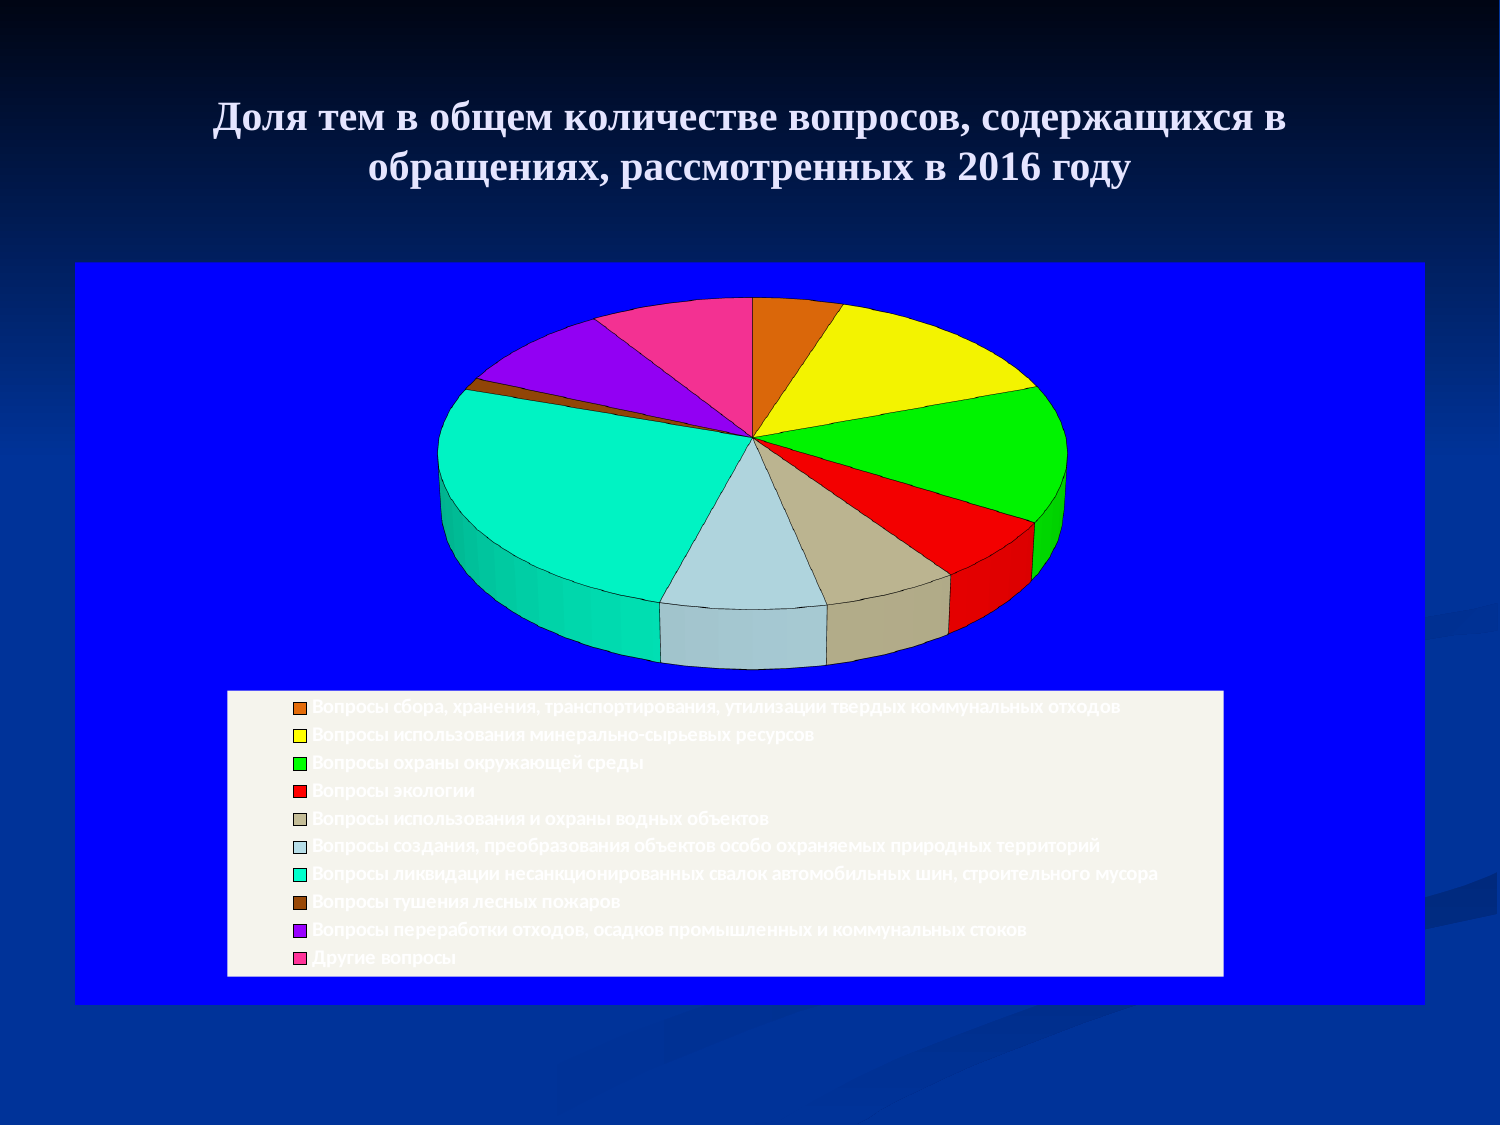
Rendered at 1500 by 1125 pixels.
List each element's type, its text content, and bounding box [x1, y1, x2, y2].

title Доля тем в общем количестве вопросов, содержащихся в обращениях, рассмотренных в 2016 году [74, 44, 1426, 233]
chart [74, 262, 1426, 1006]
